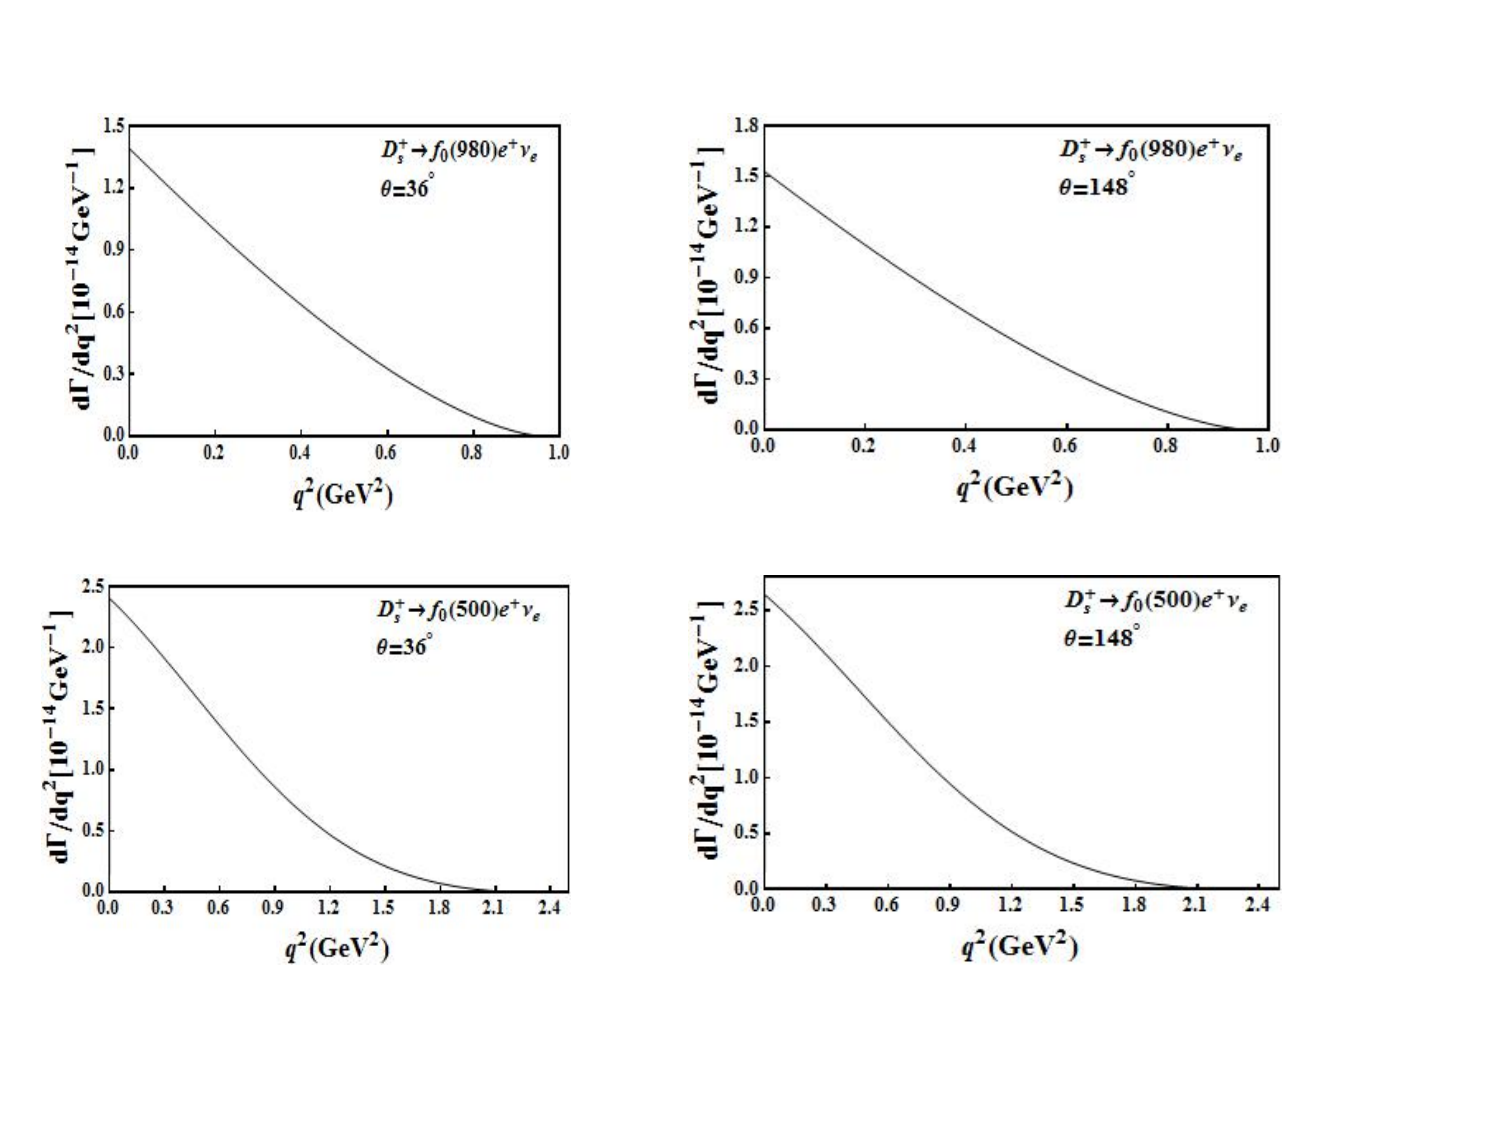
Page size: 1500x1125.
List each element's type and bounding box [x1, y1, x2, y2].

picture [64, 113, 572, 512]
picture [41, 574, 572, 965]
picture [688, 113, 1282, 504]
picture [688, 574, 1282, 966]
